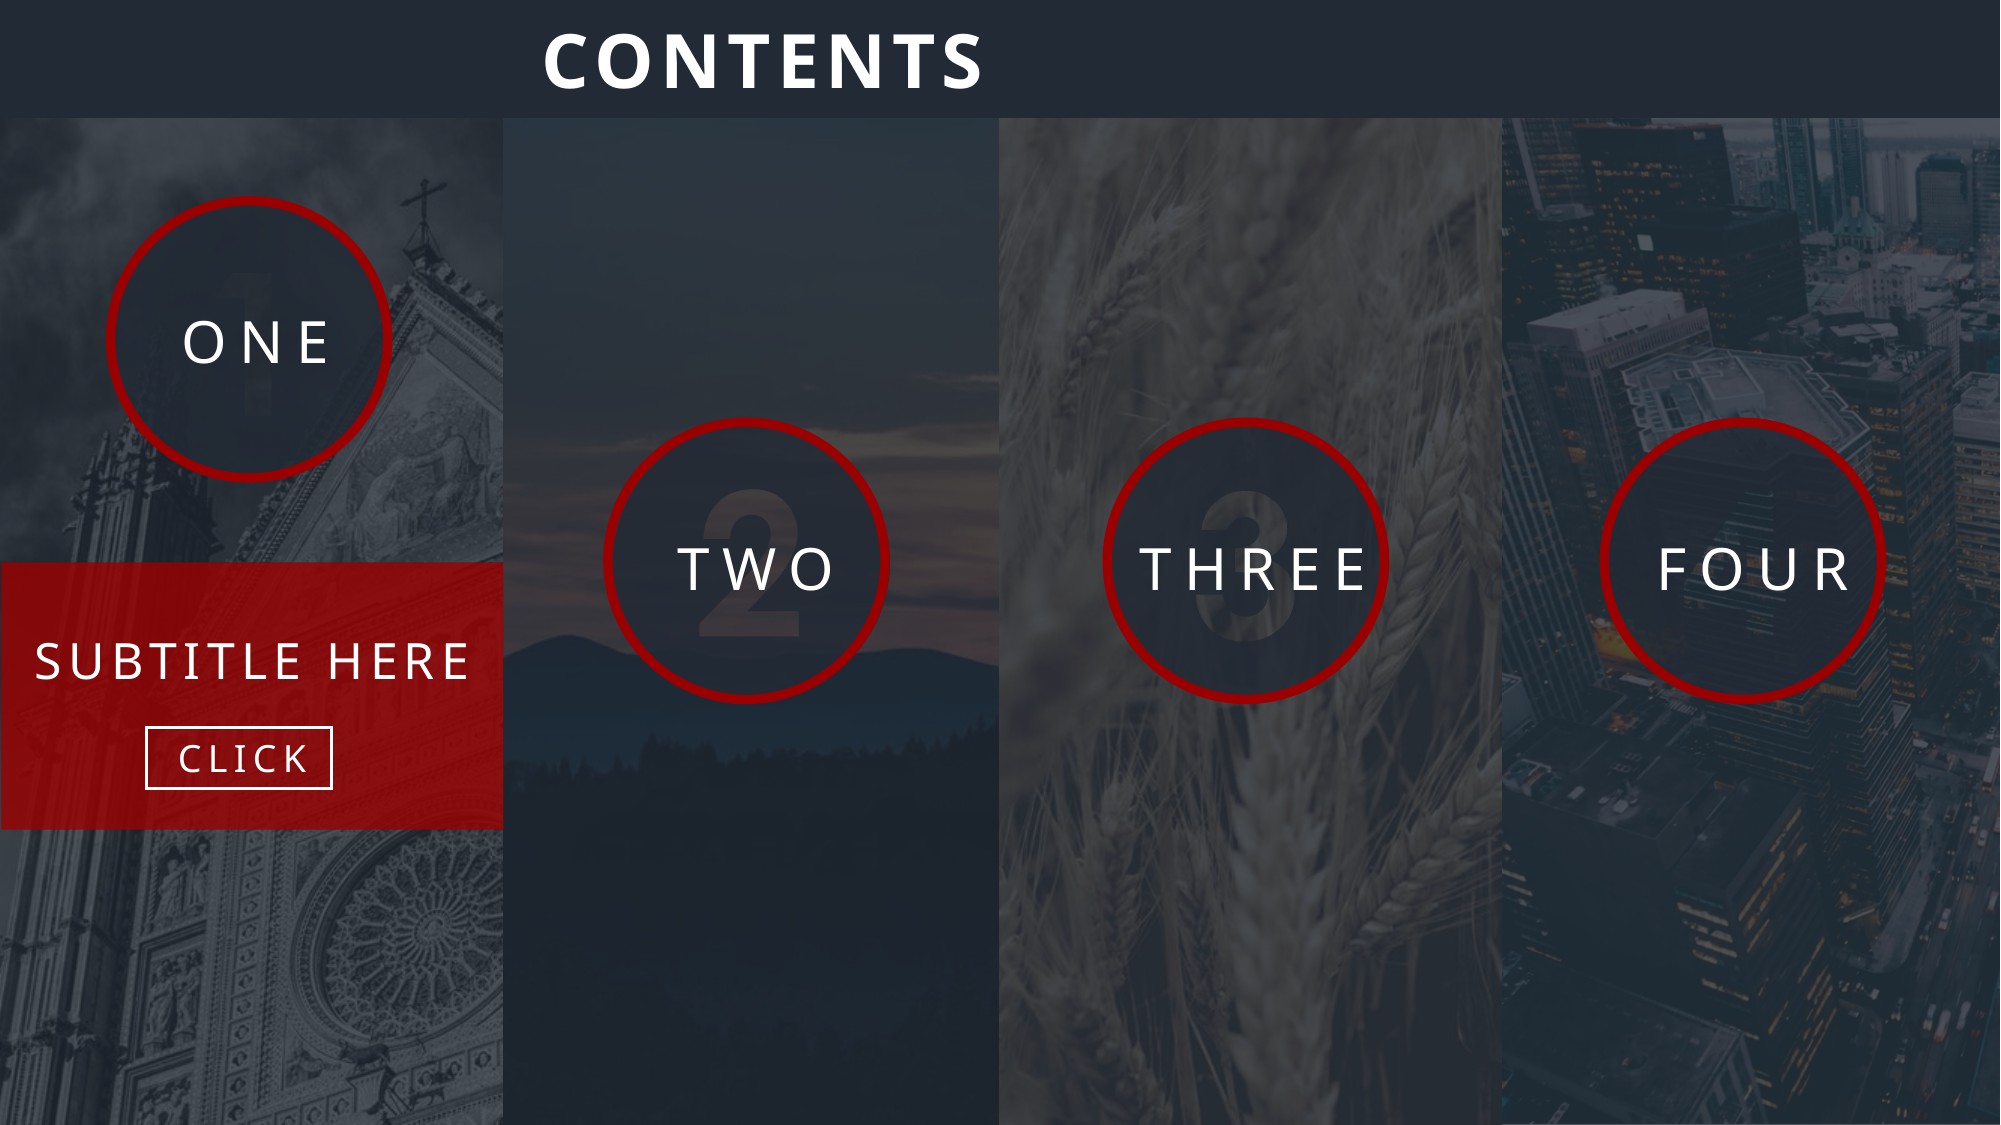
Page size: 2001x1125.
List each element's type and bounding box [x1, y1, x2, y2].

text_box [1105, 422, 1397, 702]
picture [0, 0, 2000, 1125]
text_box [1, 562, 504, 830]
text_box [110, 200, 388, 480]
text_box [1603, 422, 1903, 702]
text_box [607, 422, 890, 702]
